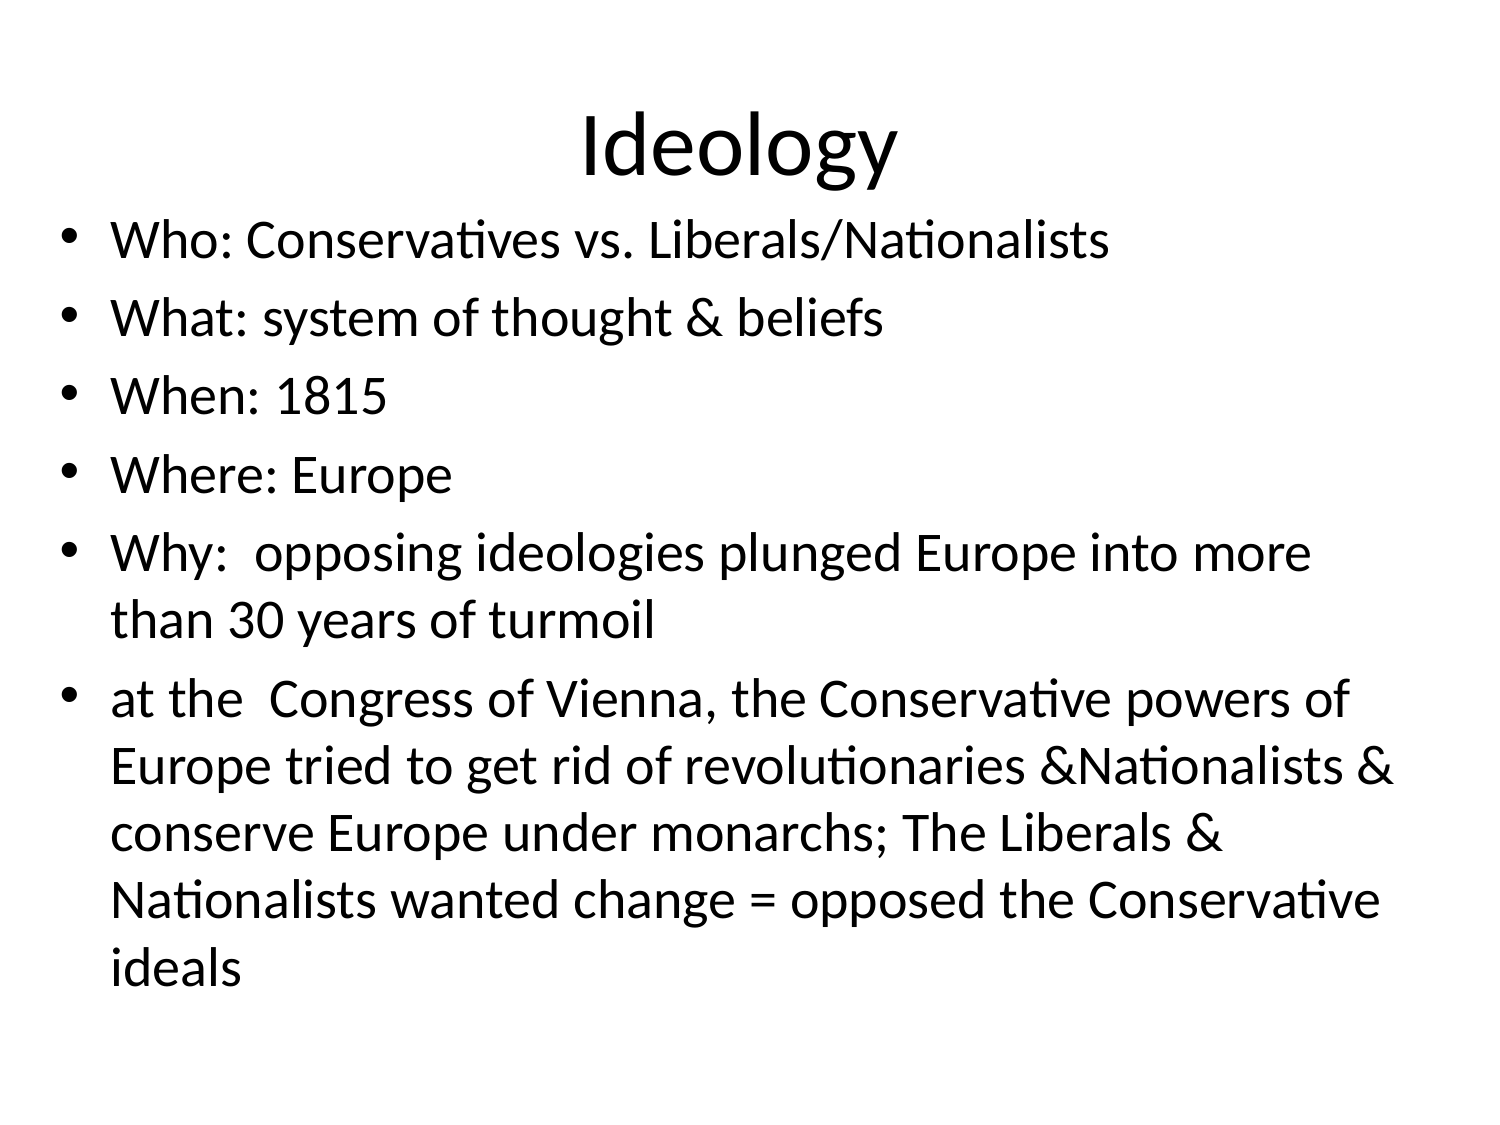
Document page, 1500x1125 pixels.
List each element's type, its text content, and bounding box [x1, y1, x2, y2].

list Who: Conservatives vs. Liberals/Nationalists What: system of thought & beliefs When: 1815 Where: Europe Why: opposing ideologies plunged Europe into more than 30 years of turmoil at the Congress of Vienna, the Conservative powers of Europe tried to get rid of revolutionaries &Nationalists & conserve Europe under monarchs; The Liberals & Nationalists wanted change = opposed the Conservative ideals [44, 194, 1425, 1005]
title Ideology [75, 45, 1425, 194]
